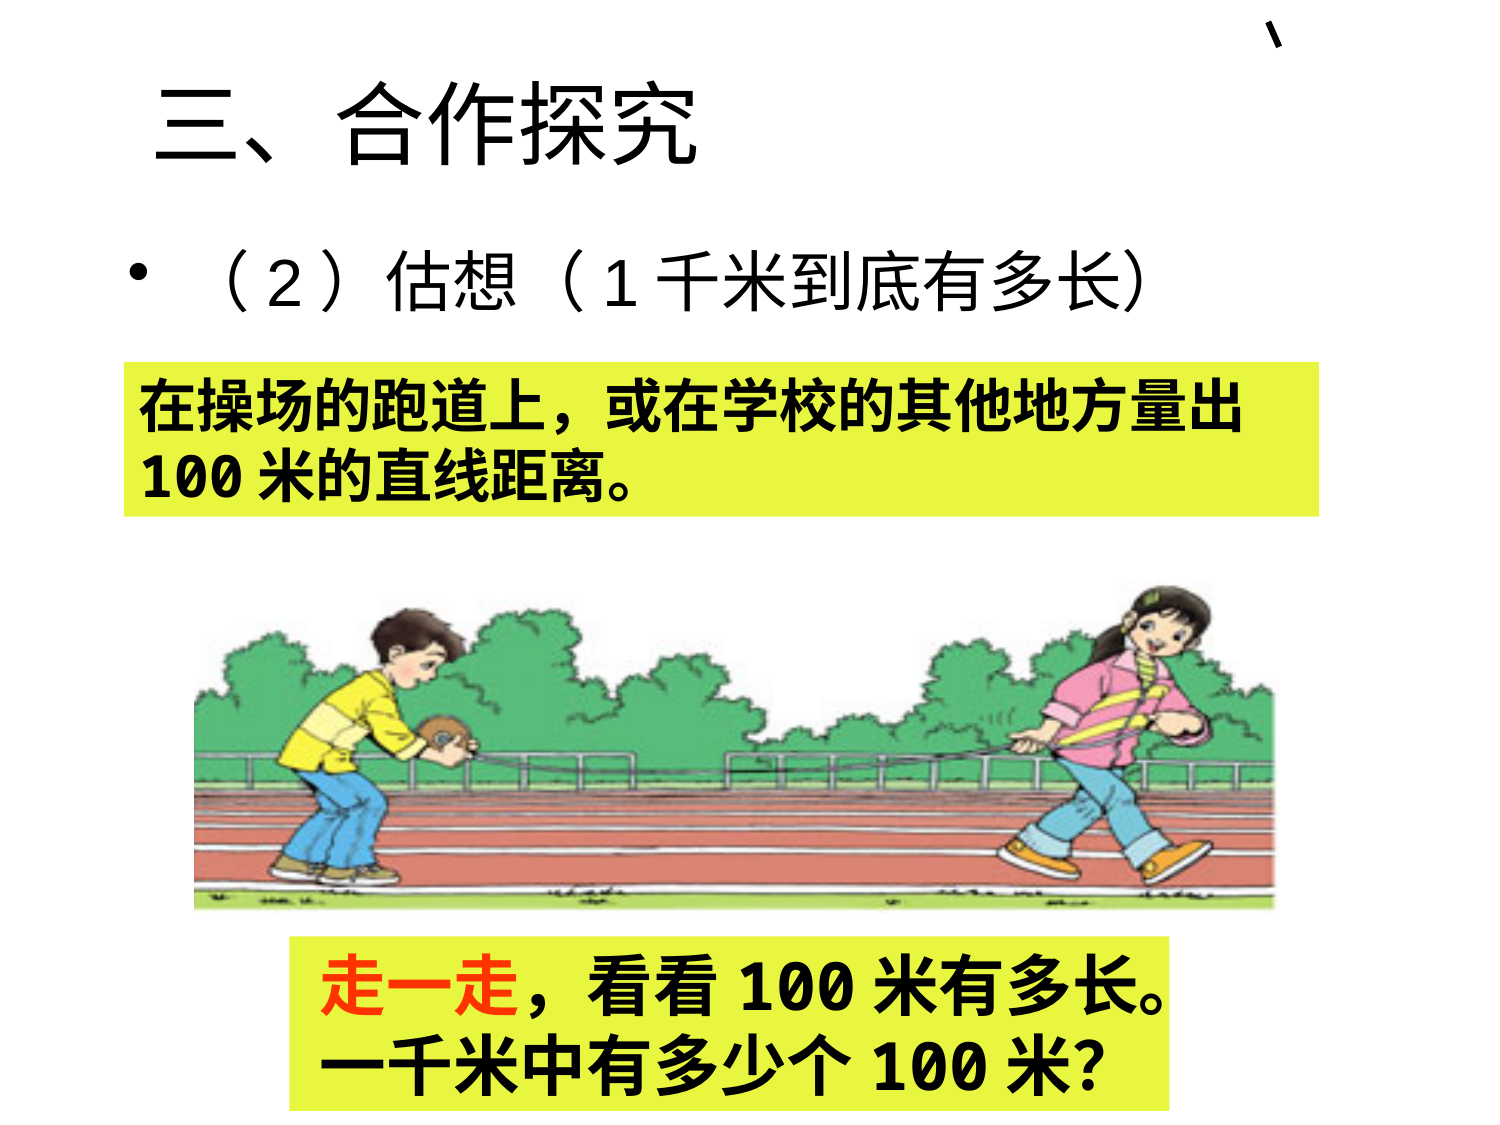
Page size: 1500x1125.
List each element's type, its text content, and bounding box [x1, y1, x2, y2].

picture [194, 573, 1279, 913]
title 三、合作探究 [112, 24, 739, 185]
list （2）估想（1千米到底有多长） [111, 231, 1375, 832]
text_box 走一走，看看100米有多长。一千米中有多少个100米？ [289, 936, 1170, 1111]
text_box 在操场的跑道上，或在学校的其他地方量出100米的直线距离。 [123, 361, 1320, 517]
